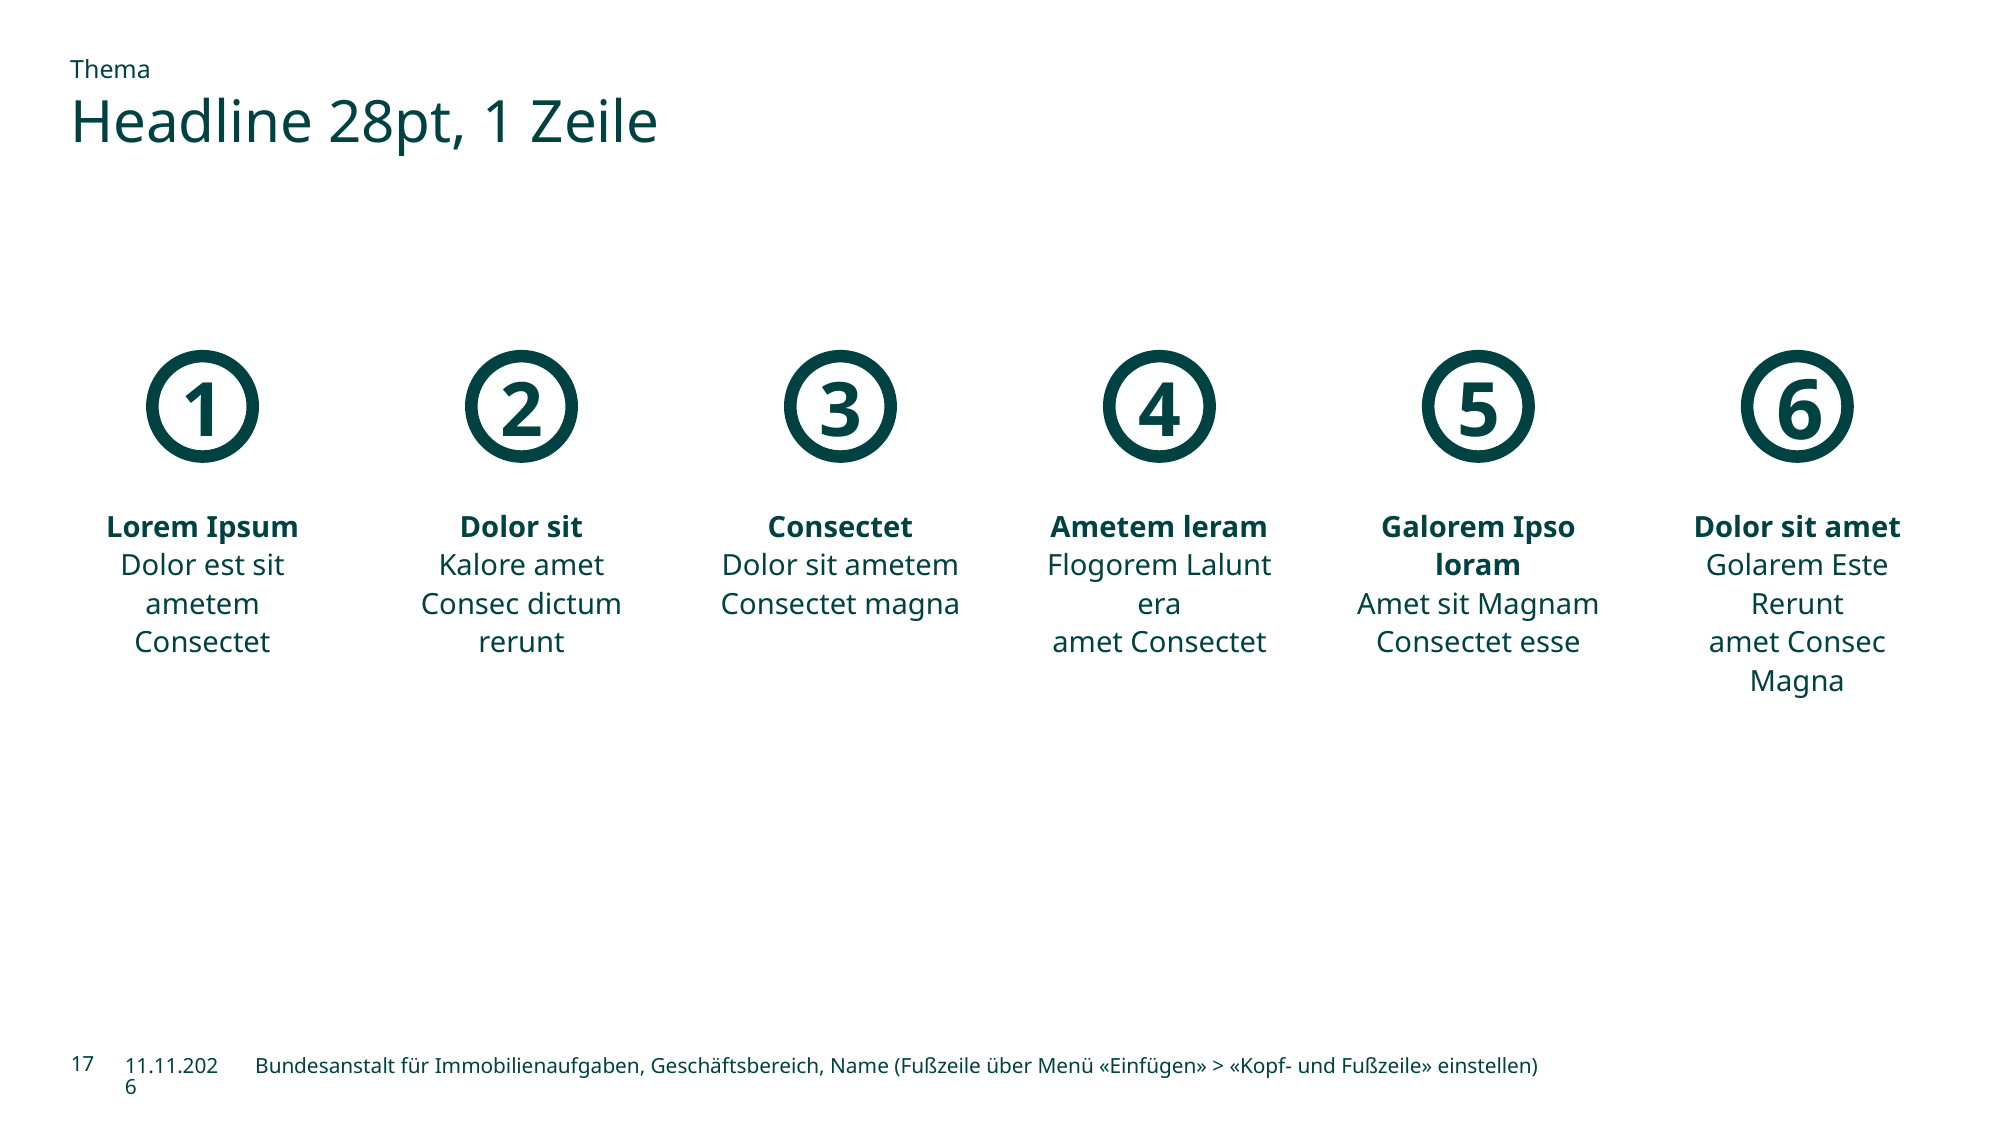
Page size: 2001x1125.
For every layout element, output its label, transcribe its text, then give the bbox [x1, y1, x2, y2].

slide_number 17 [70, 1052, 119, 1077]
list Galorem Ipso loram Amet sit Magnam Consectet esse [1346, 504, 1611, 832]
list Consectet Dolor sit ametem Consectet magna [708, 504, 973, 832]
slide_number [124, 1052, 226, 1077]
list Thema [70, 50, 1931, 80]
text_box 3 [788, 354, 893, 459]
list Dolor sit amet Golarem Este Rerunt amet Consec Magna [1665, 504, 1930, 832]
list Ametem leram Flogorem Lalunt era amet Consectet [1027, 504, 1292, 832]
list Dolor sit Kalore amet Consec dictum rerunt [389, 504, 654, 832]
footer Bundesanstalt für Immobilienaufgaben, Geschäftsbereich, Name (Fußzeile über Menü «Einfügen» > «Kopf- und Fußzeile» einstellen) [255, 1052, 1933, 1077]
list Lorem Ipsum Dolor est sit ametem Consectet [70, 504, 335, 832]
text_box 5 [1426, 354, 1531, 459]
text_box 2 [469, 354, 574, 459]
text_box 4 [1107, 354, 1212, 459]
text_box 6 [1745, 354, 1850, 459]
text_box 1 [150, 354, 255, 459]
title Headline 28pt, 1 Zeile [70, 91, 1907, 234]
